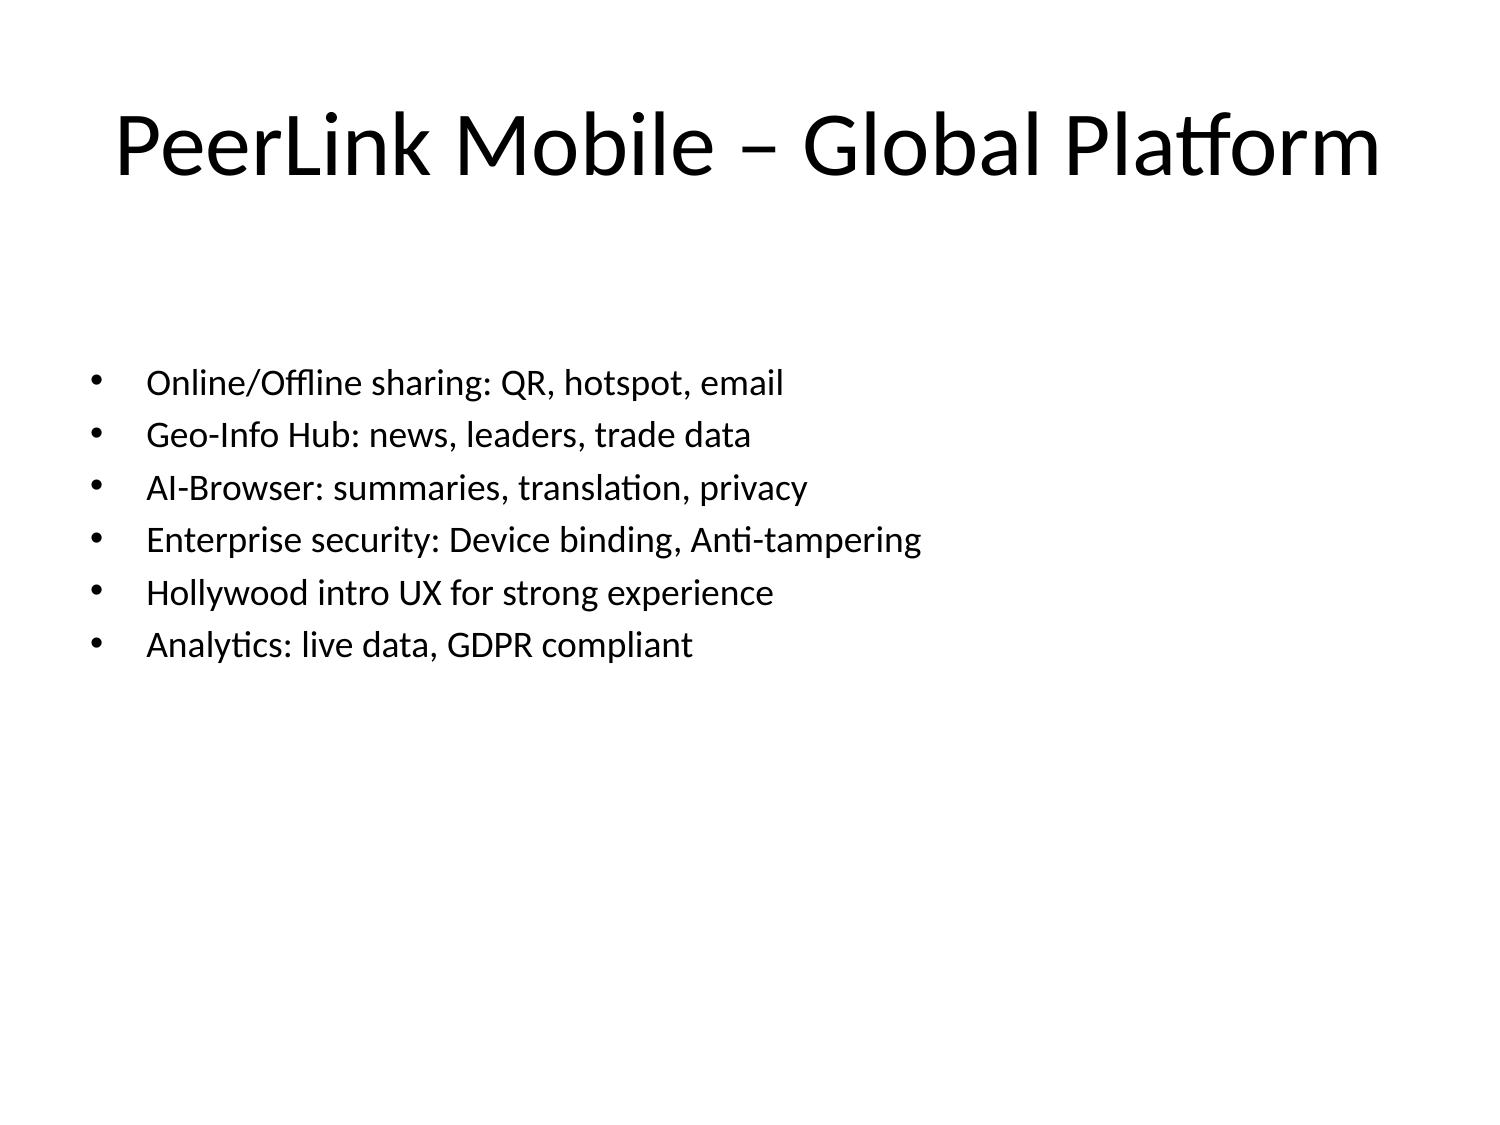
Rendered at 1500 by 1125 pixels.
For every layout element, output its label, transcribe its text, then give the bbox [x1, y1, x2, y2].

title PeerLink Mobile – Global Platform [75, 45, 1425, 233]
list Online/Offline sharing: QR, hotspot, email Geo-Info Hub: news, leaders, trade data AI-Browser: summaries, translation, privacy Enterprise security: Device binding, Anti-tampering Hollywood intro UX for strong experience Analytics: live data, GDPR compliant [75, 262, 1425, 1005]
